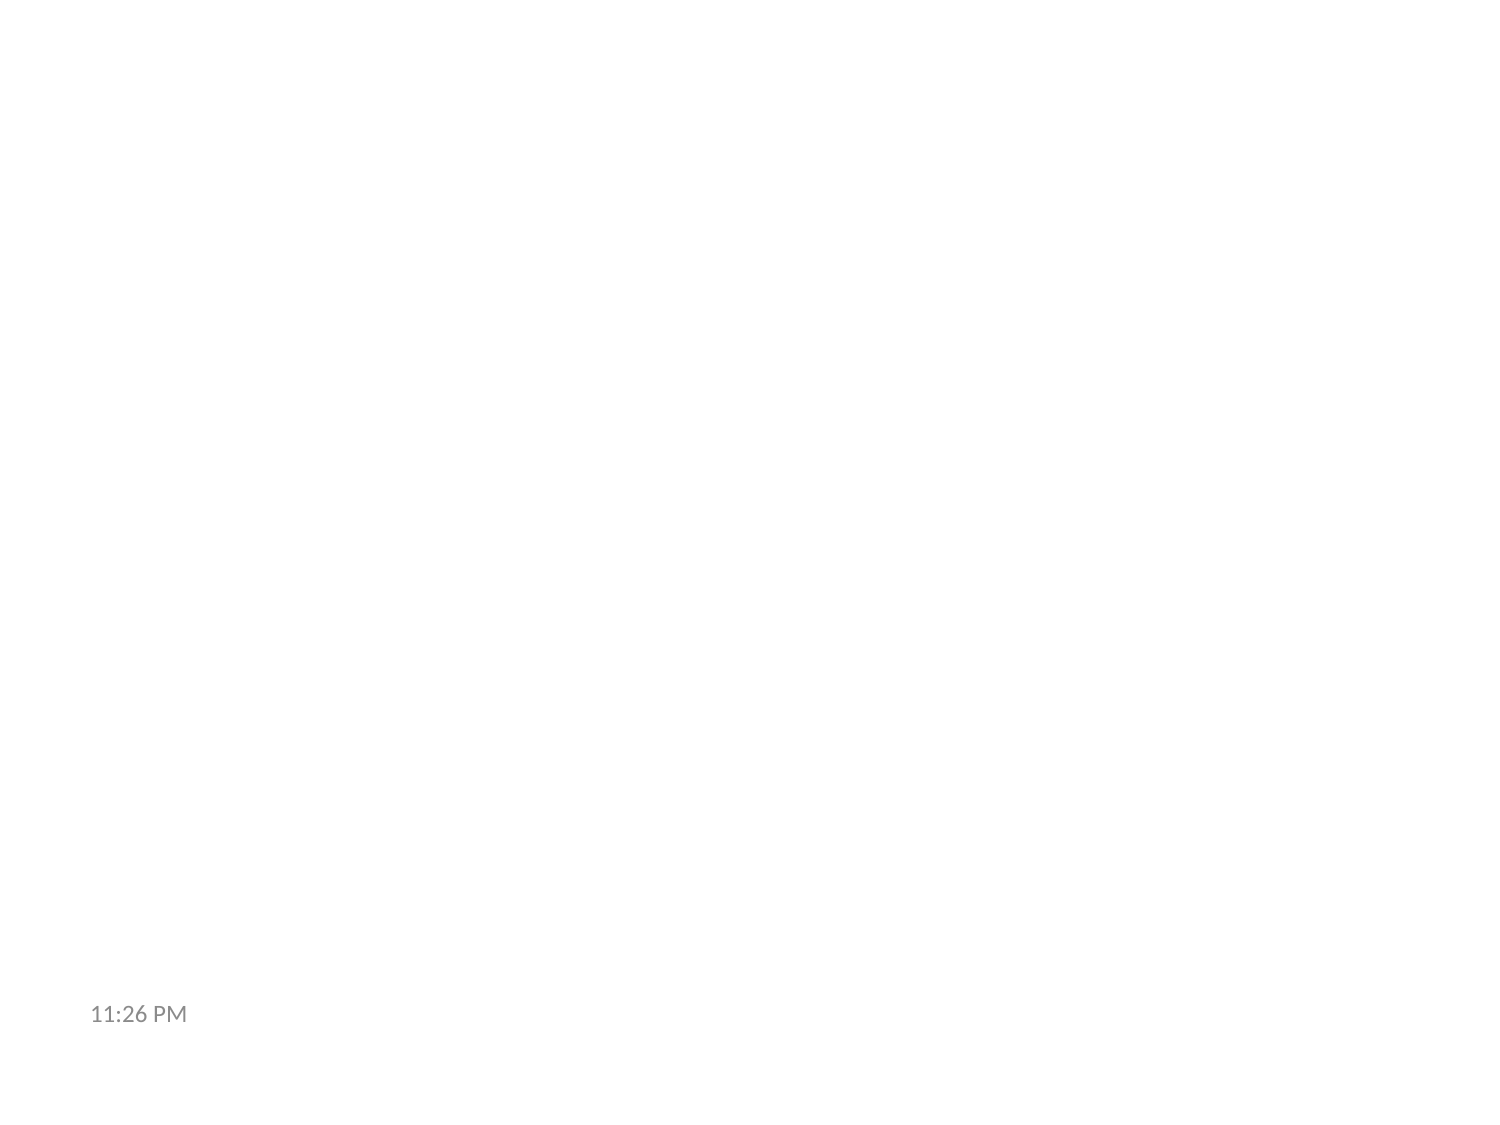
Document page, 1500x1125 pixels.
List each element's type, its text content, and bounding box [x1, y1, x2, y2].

text_box 3:35 PM [75, 982, 425, 1043]
